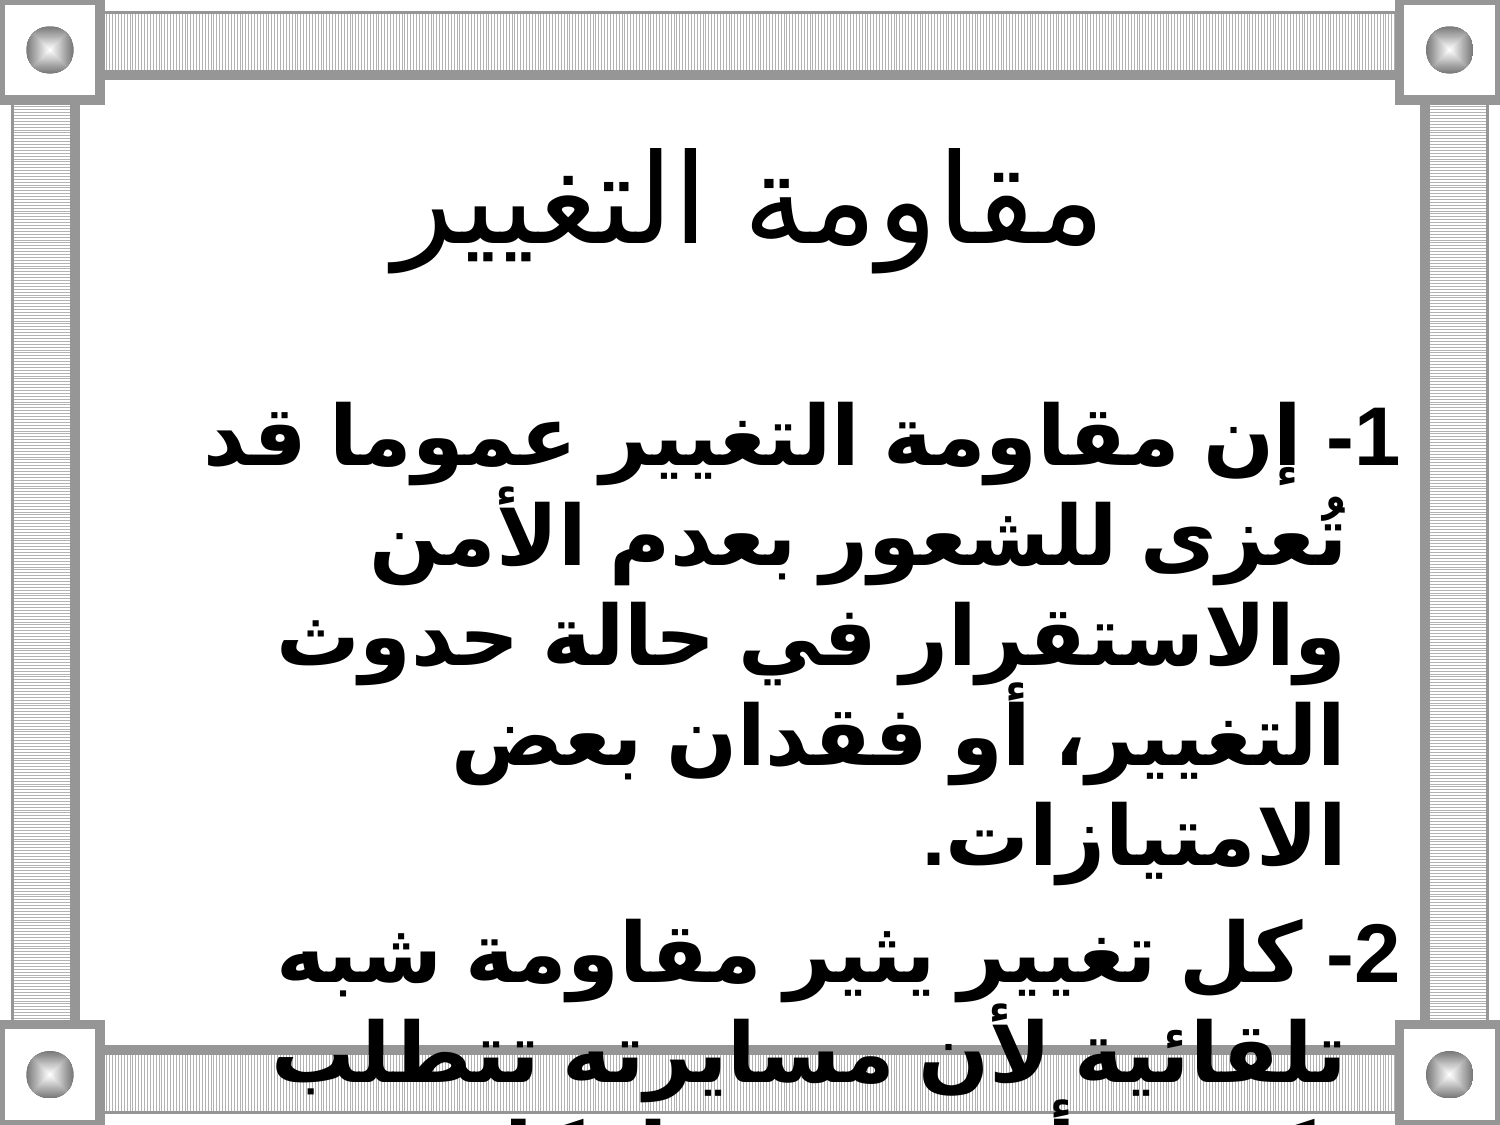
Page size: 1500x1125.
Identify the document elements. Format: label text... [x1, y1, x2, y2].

title مقاومة التغيير [112, 99, 1388, 288]
list 1- إن مقاومة التغيير عموما قد تُعزى للشعور بعدم الأمن والاستقرار في حالة حدوث التغيير، أو فقدان بعض الامتيازات. 2- كل تغيير يثير مقاومة شبه تلقائية لأن مسايرته تتطلب تكييف أو تغيير سلوكات تم اكتسابها بصعوبة . [75, 375, 1463, 1088]
